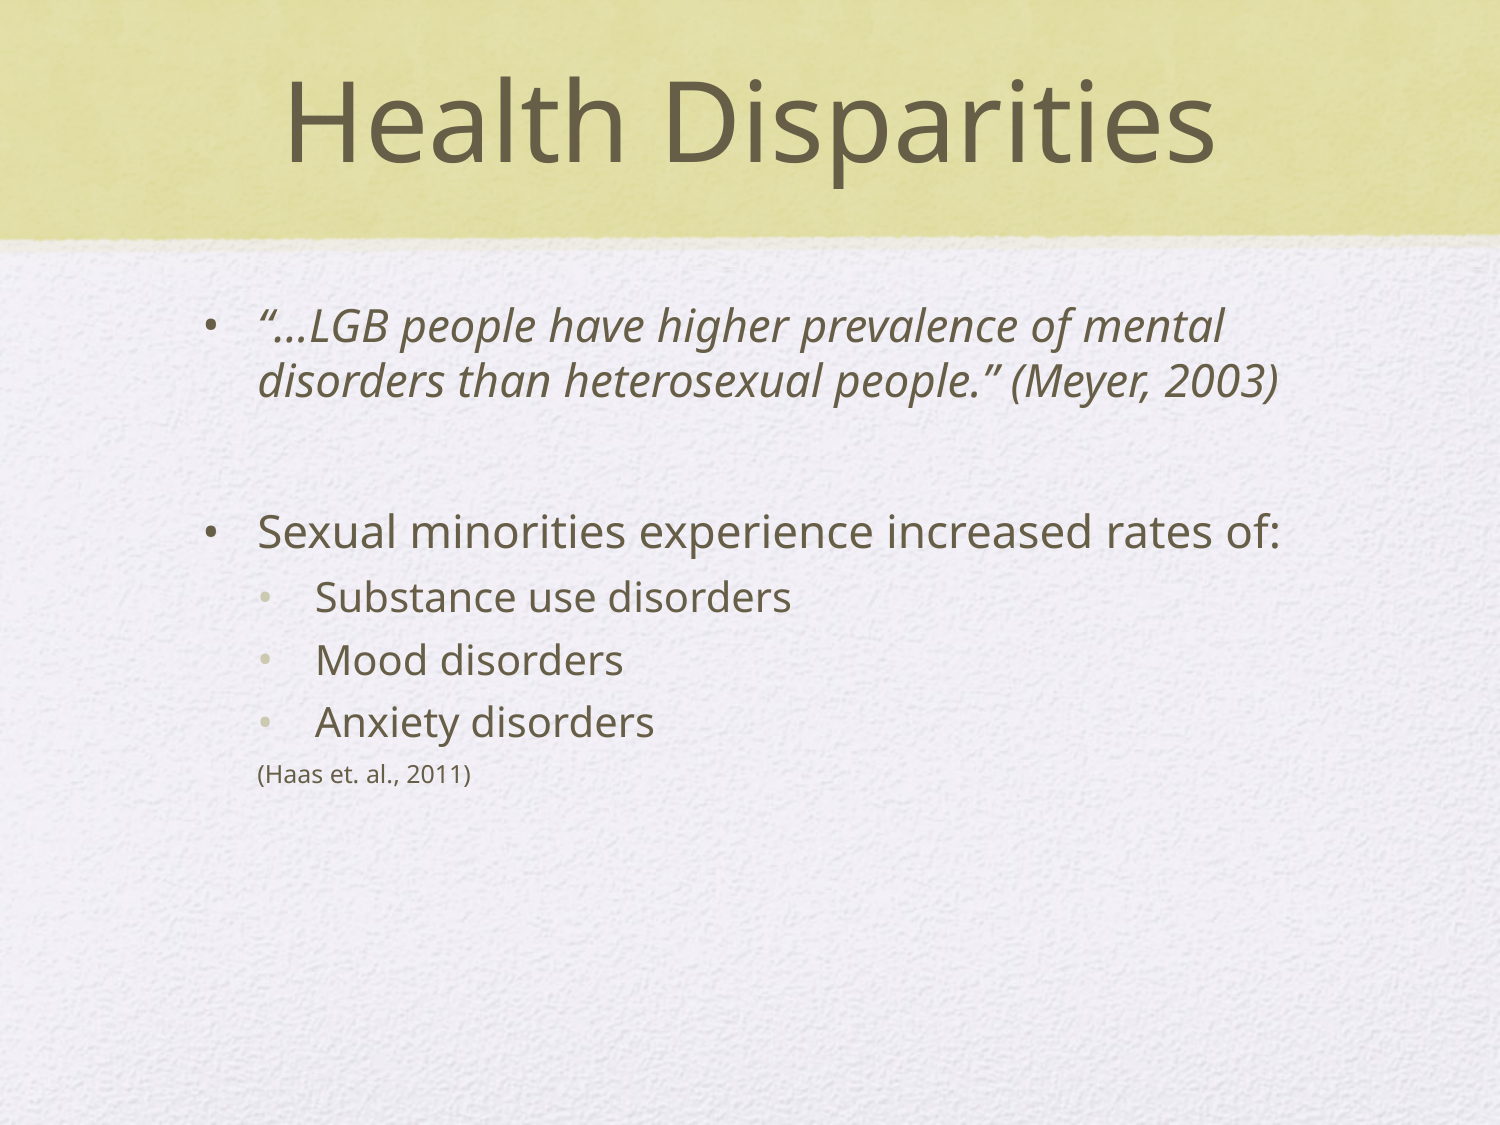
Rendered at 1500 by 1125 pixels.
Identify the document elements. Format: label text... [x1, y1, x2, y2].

list “…LGB people have higher prevalence of mental disorders than heterosexual people.” (Meyer, 2003) Sexual minorities experience increased rates of: Substance use disorders Mood disorders Anxiety disorders (Haas et. al., 2011) [129, 288, 1372, 993]
picture [0, 225, 1500, 1125]
title Health Disparities [129, 6, 1372, 239]
